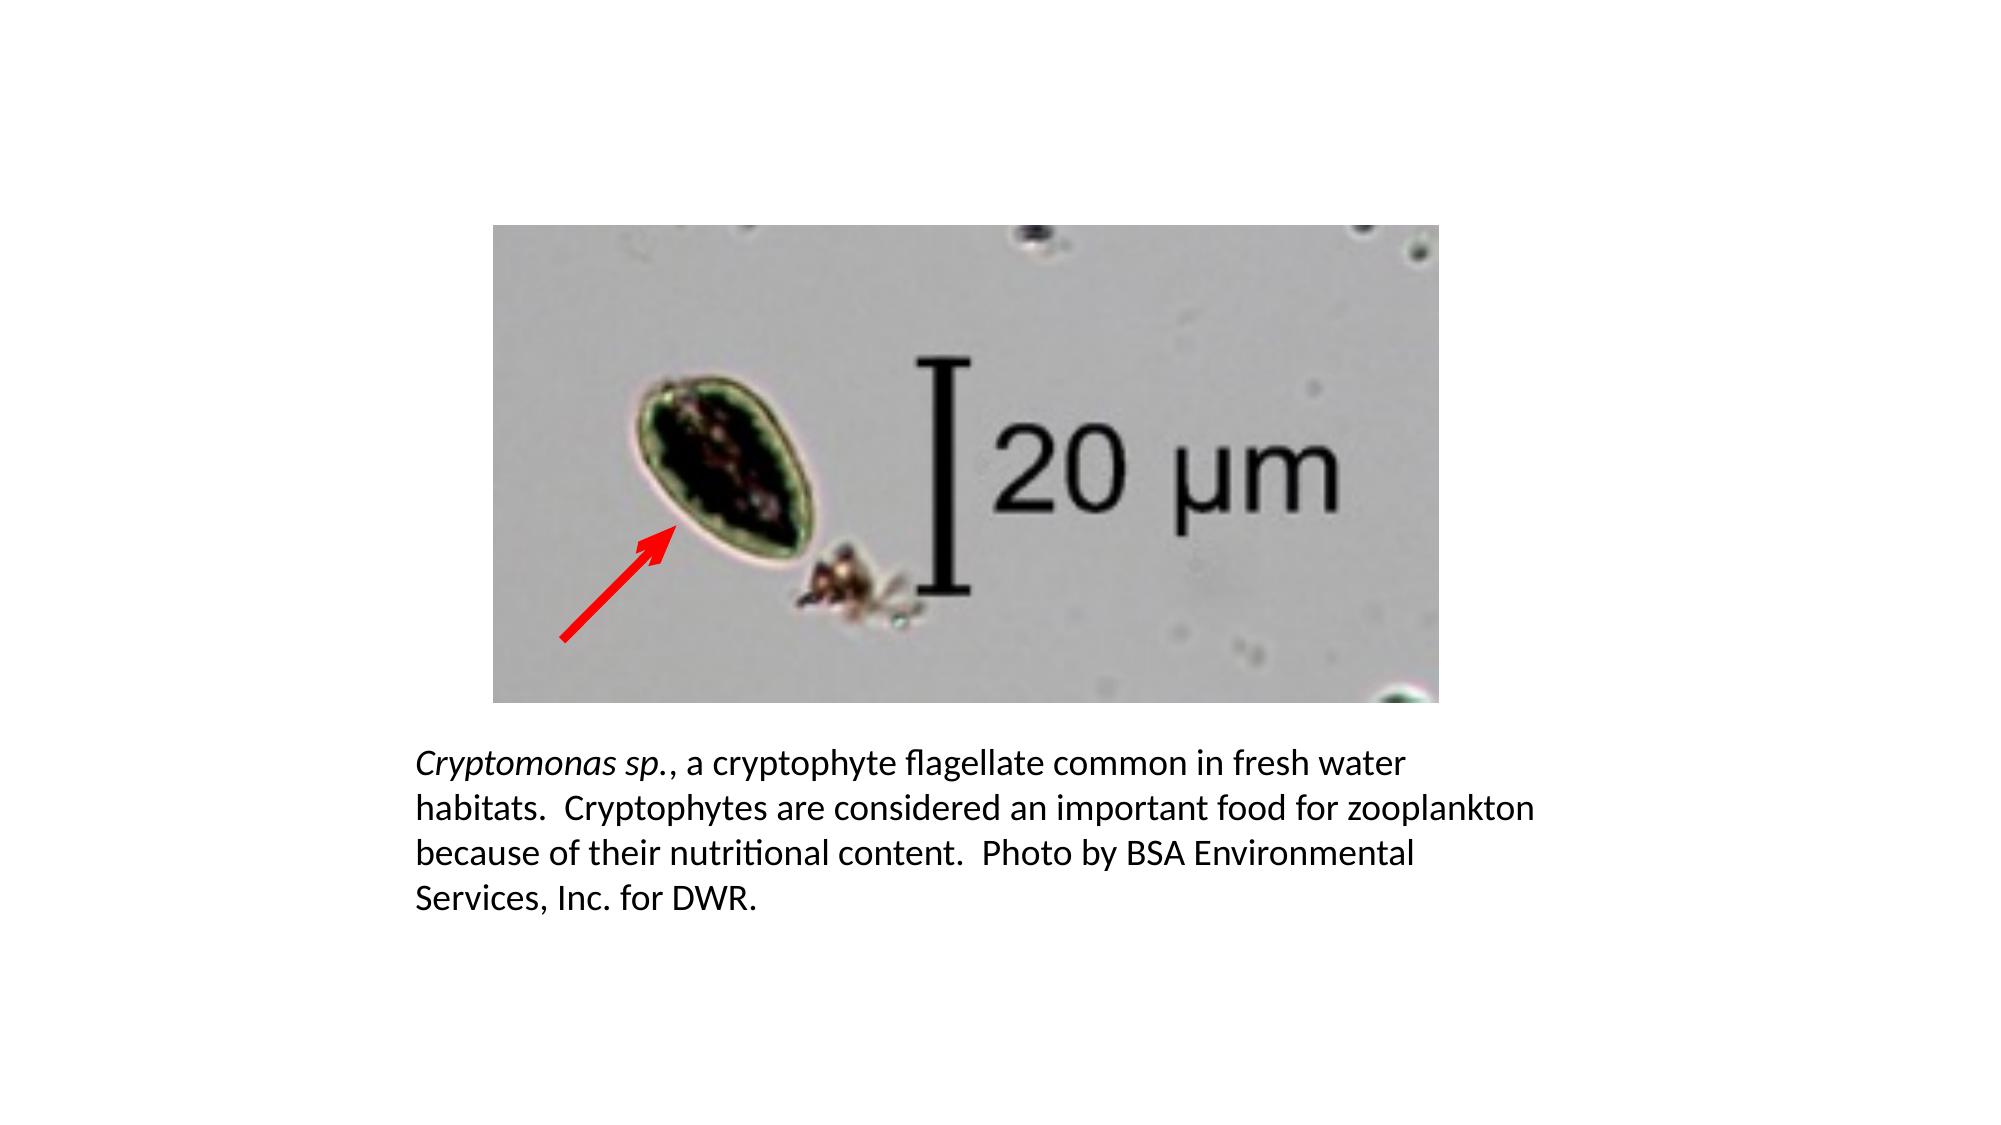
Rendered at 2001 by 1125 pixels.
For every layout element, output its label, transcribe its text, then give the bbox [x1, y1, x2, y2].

text_box Cryptomonas sp., a cryptophyte flagellate common in fresh water habitats. Cryptophytes are considered an important food for zooplankton because of their nutritional content. Photo by BSA Environmental Services, Inc. for DWR. [400, 730, 1556, 926]
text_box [493, 225, 1439, 704]
